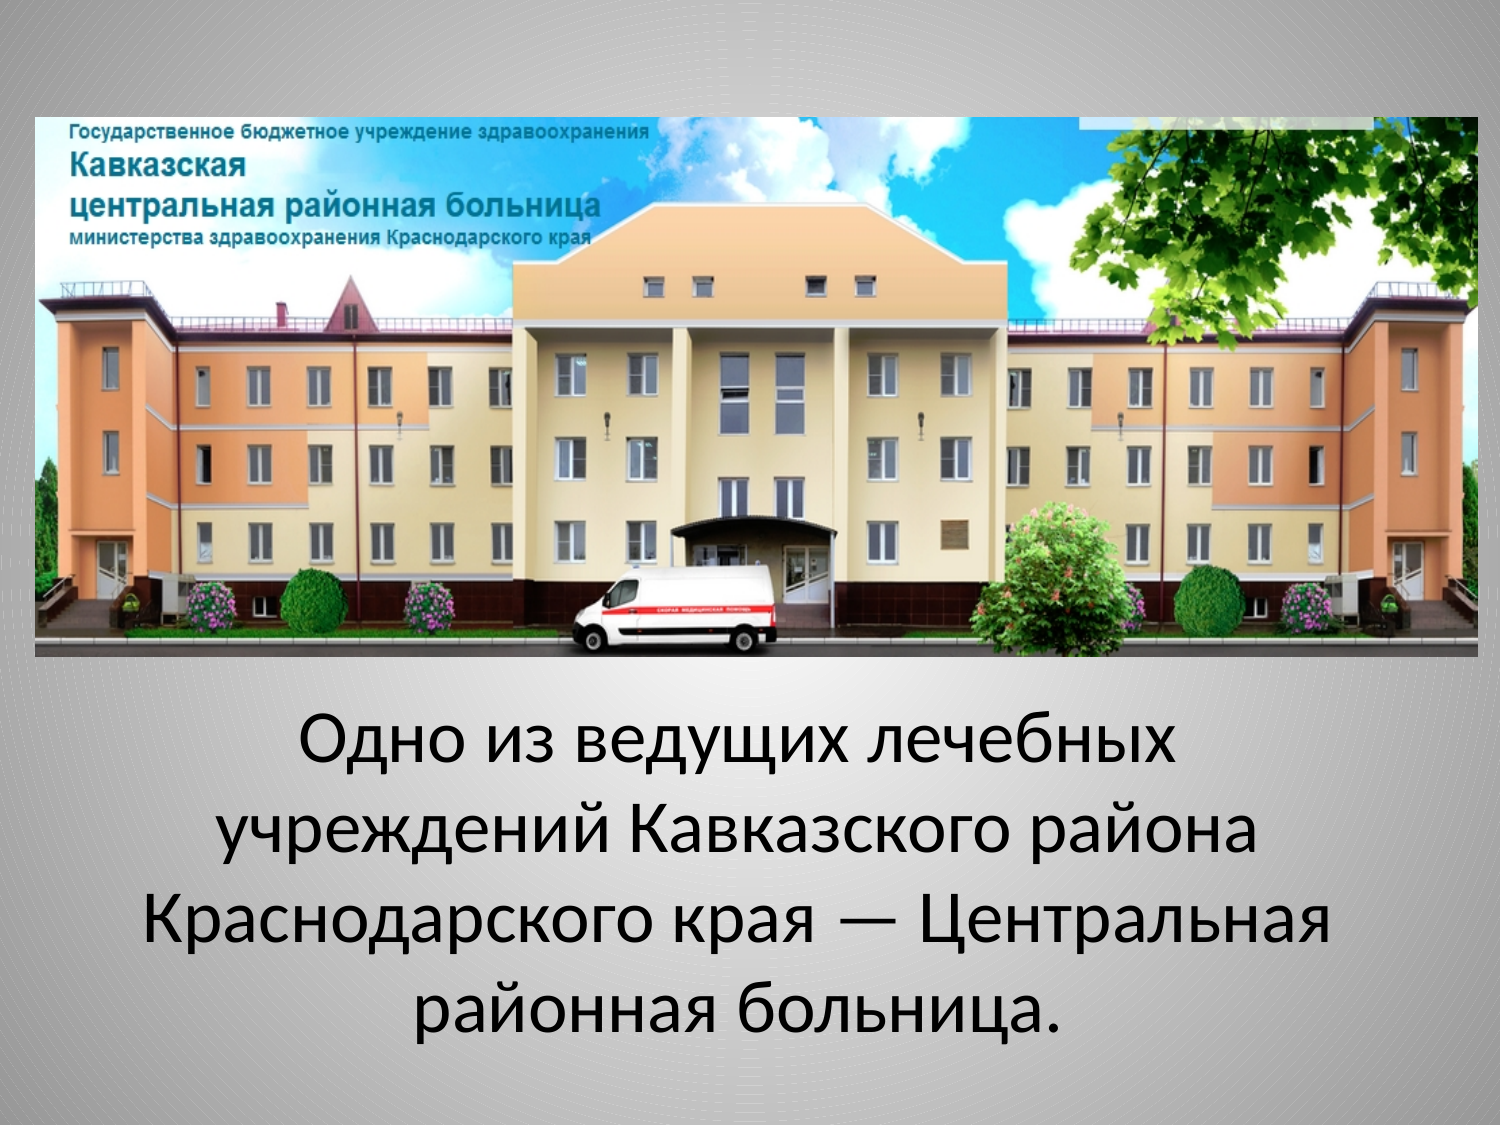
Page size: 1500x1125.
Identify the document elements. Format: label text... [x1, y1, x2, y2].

picture [34, 116, 1479, 657]
text_box Одно из ведущих лечебных учреждений Кавказского района Краснодарского края — Центральная районная больница. [82, 703, 1395, 1032]
